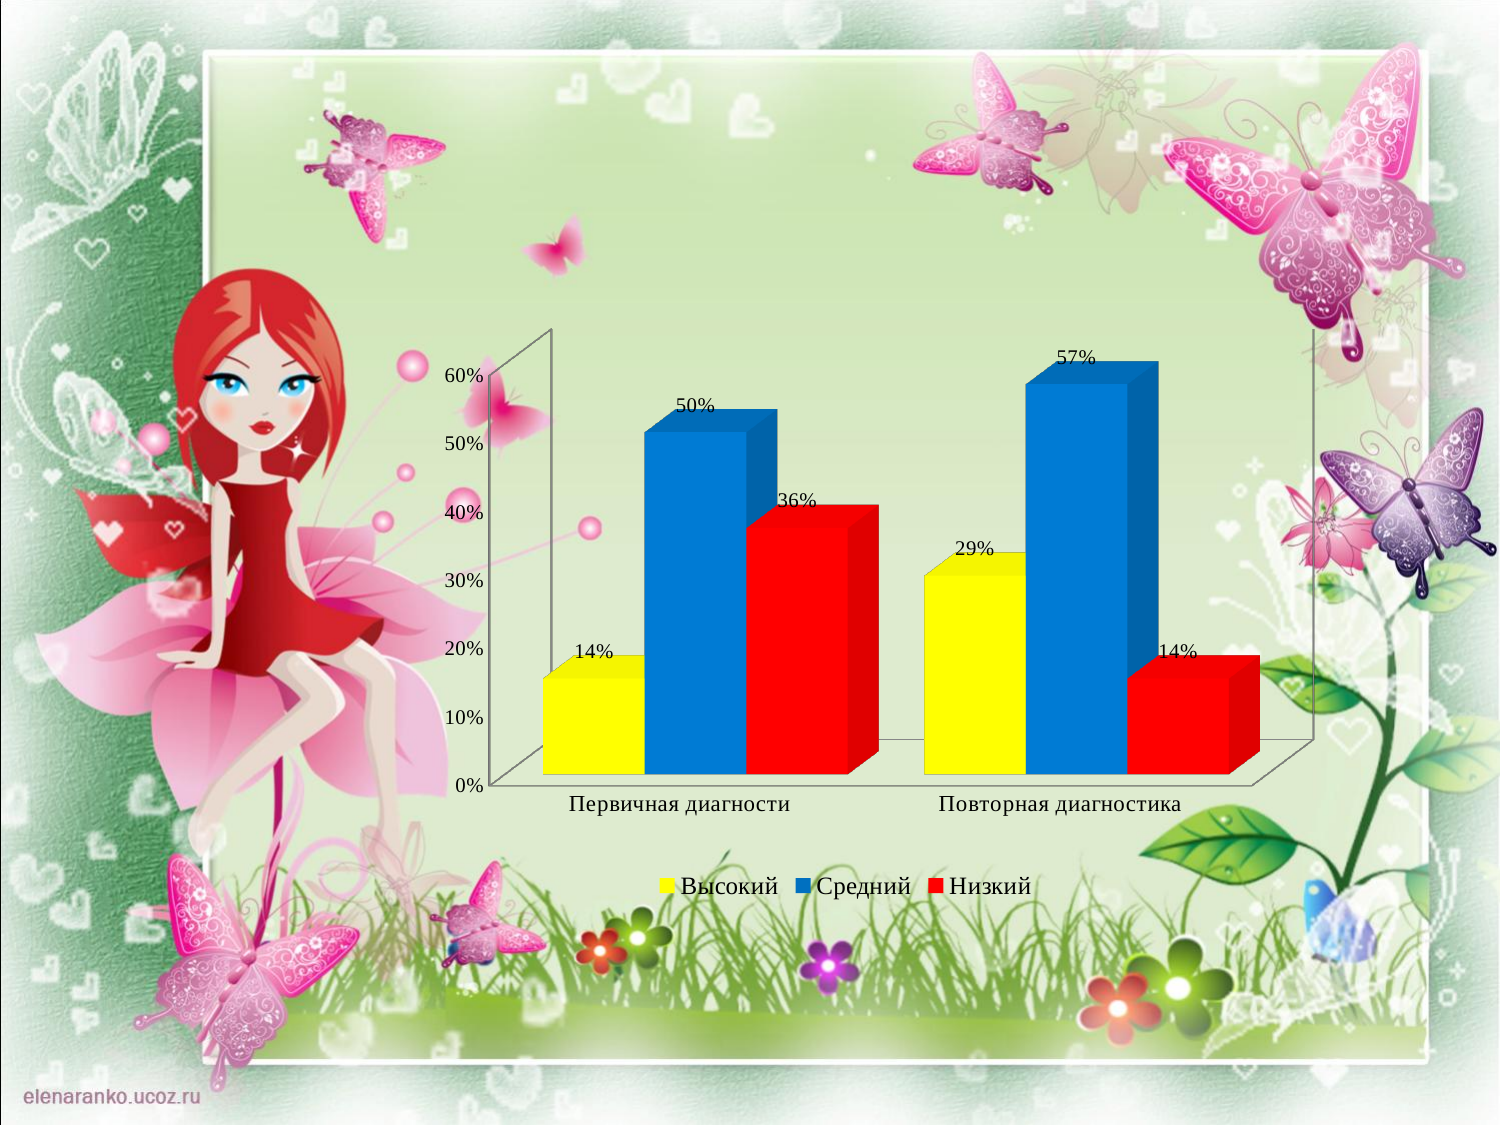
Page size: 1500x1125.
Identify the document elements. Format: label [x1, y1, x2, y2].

picture [0, 0, 1500, 1125]
chart [374, 278, 1318, 906]
